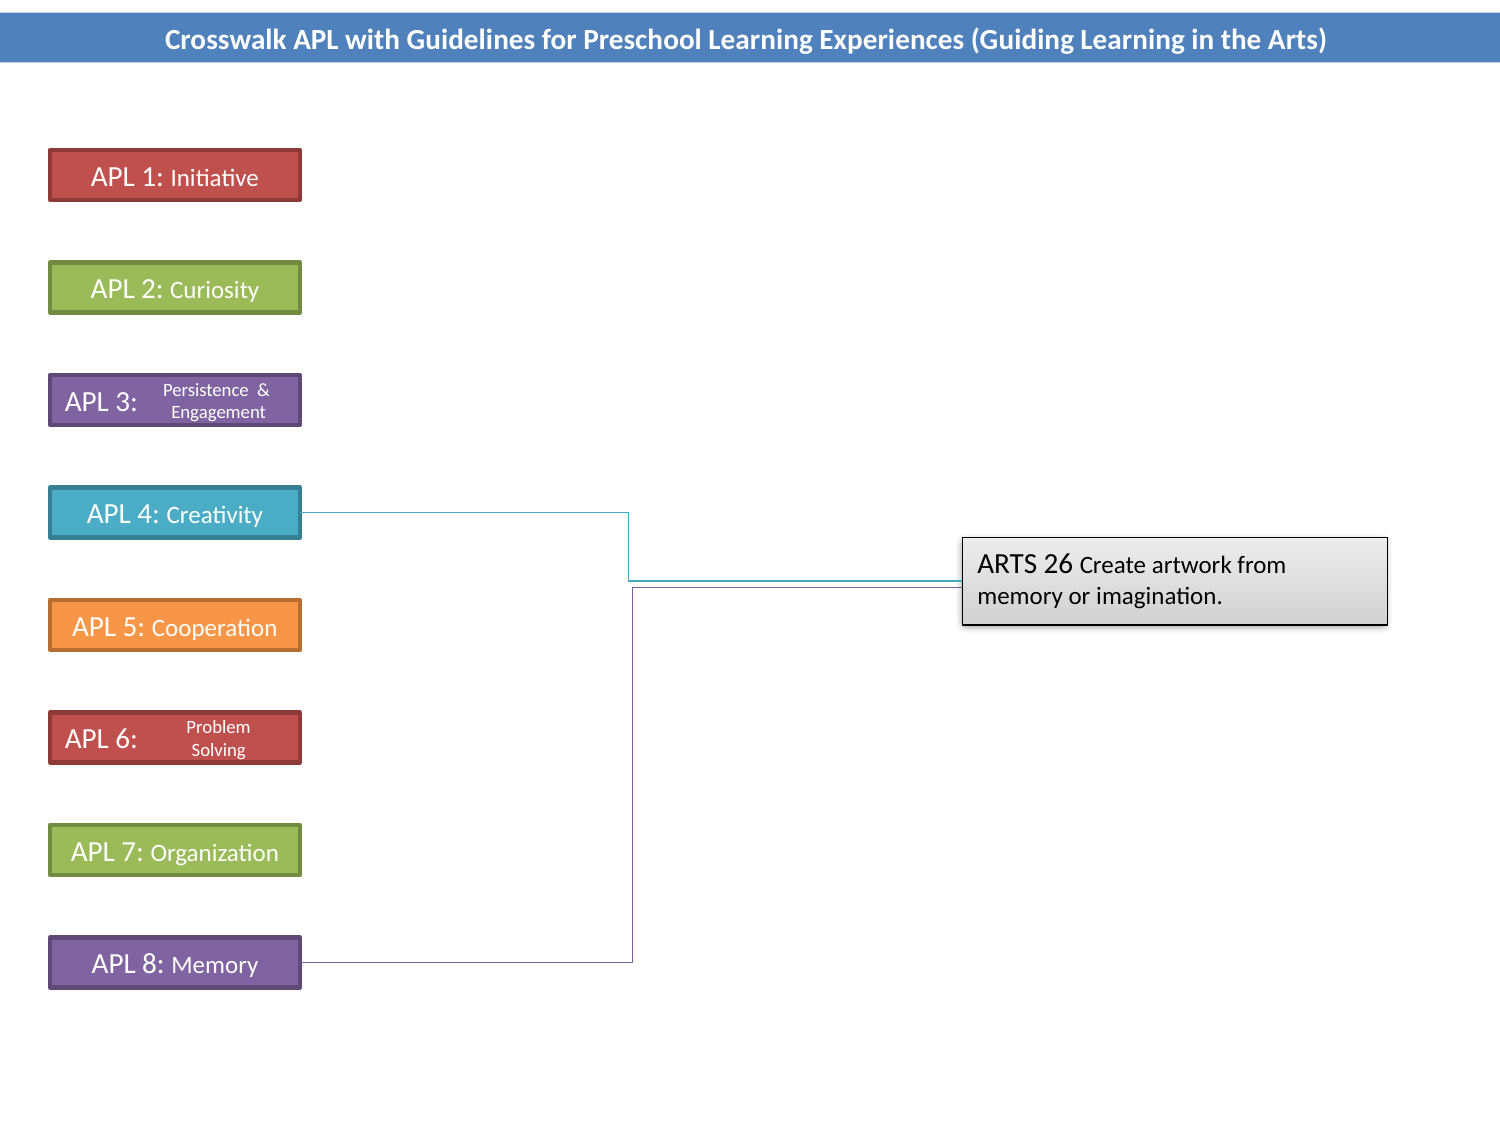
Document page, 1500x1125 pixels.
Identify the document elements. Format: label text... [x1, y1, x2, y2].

text_box APL 2: Curiosity [48, 260, 302, 315]
text_box APL 7: Organization [48, 823, 294, 877]
text_box APL 6: [48, 710, 135, 765]
text_box Persistence & Engagement [135, 373, 302, 427]
text_box Problem Solving [135, 710, 294, 765]
text_box APL 5: Cooperation [48, 598, 294, 652]
text_box APL 4: Creativity [48, 485, 302, 540]
text_box APL 8: Memory [48, 935, 302, 990]
text_box Crosswalk APL with Guidelines for Preschool Learning Experiences (Guiding Learning in the Arts) [0, 10, 1500, 65]
text_box APL 1: Initiative [48, 148, 302, 202]
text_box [299, 512, 963, 582]
text_box APL 3: [48, 373, 135, 427]
text_box ARTS 26 Create artwork from memory or imagination. [965, 537, 1388, 626]
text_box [299, 587, 963, 963]
